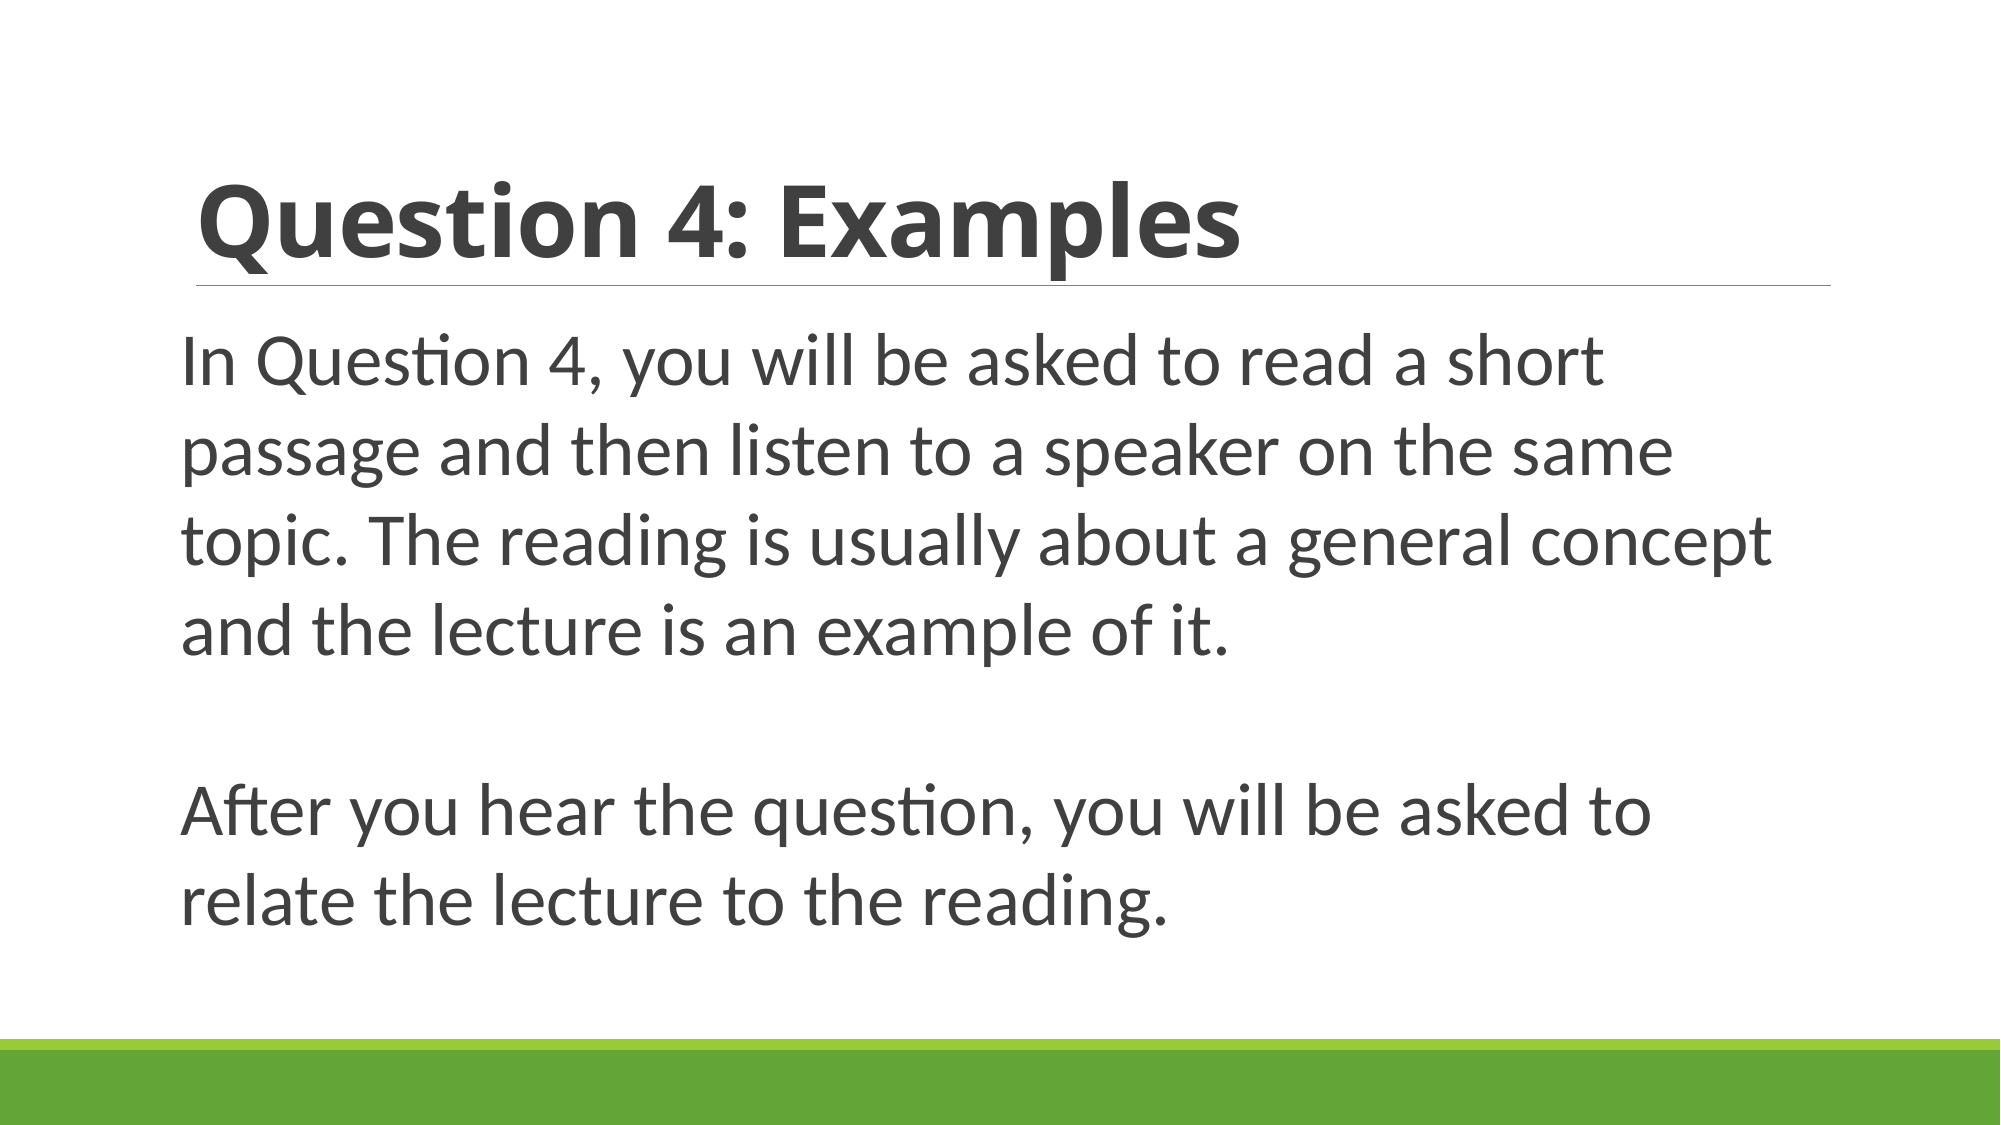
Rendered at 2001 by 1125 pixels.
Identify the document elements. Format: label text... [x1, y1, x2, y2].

title Question 4: Examples [180, 47, 1830, 285]
list In Question 4, you will be asked to read a short passage and then listen to a speaker on the same topic. The reading is usually about a general concept and the lecture is an example of it. After you hear the question, you will be asked to relate the lecture to the reading. [180, 302, 1830, 963]
